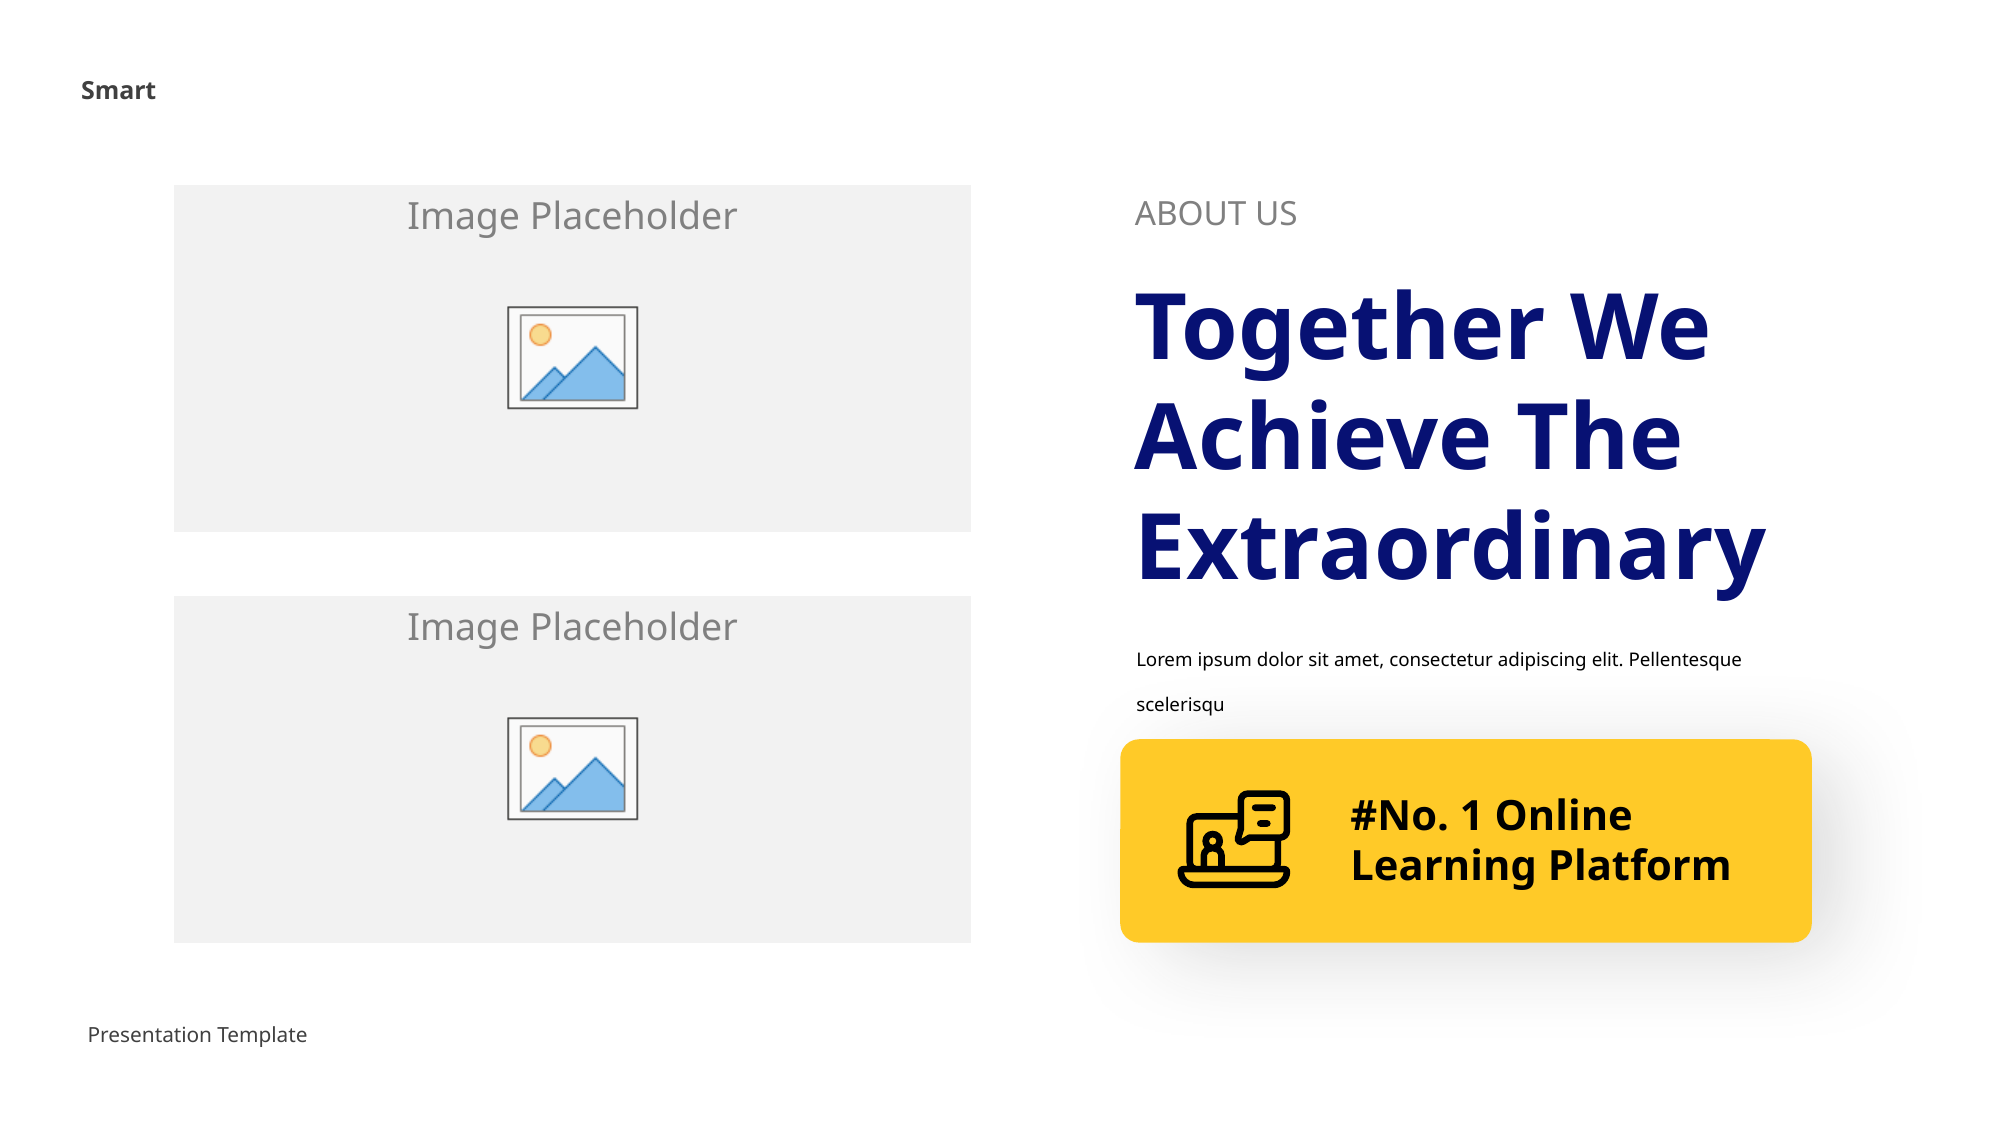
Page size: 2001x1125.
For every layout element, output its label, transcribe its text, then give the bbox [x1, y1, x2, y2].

text_box Presentation Template [72, 1014, 323, 1055]
text_box [1119, 738, 1813, 944]
text_box #No. 1 Online Learning Platform [1335, 781, 1755, 896]
picture [174, 184, 972, 532]
text_box ABOUT US [1120, 184, 1346, 240]
text_box Lorem ipsum dolor sit amet, consectetur adipiscing elit. Pellentesque scelerisqu [1121, 617, 1843, 723]
picture [174, 595, 972, 943]
text_box Smart [66, 67, 172, 113]
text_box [1177, 790, 1291, 889]
text_box Together We Achieve The Extraordinary [1120, 260, 1812, 606]
